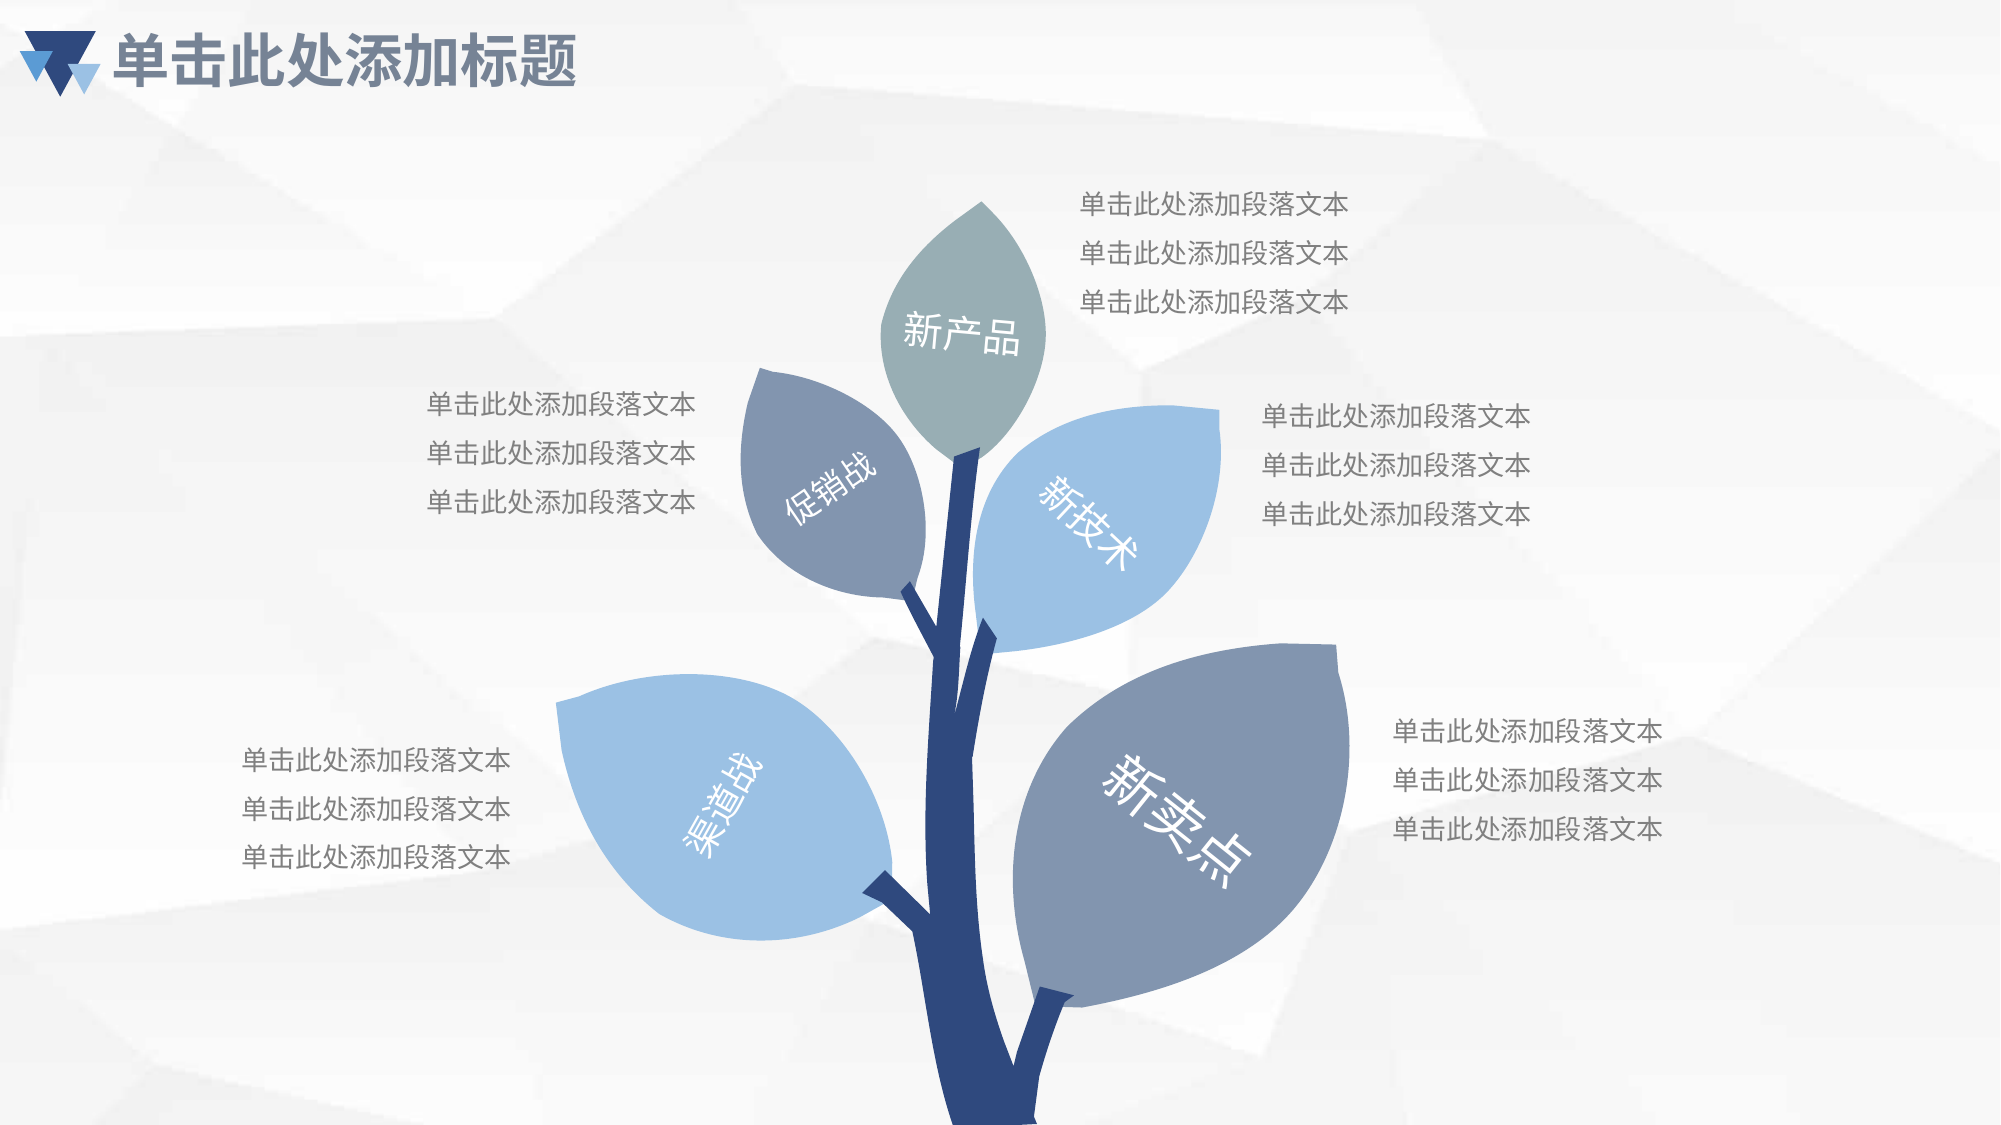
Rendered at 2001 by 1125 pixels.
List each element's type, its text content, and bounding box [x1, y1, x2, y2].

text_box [527, 200, 1325, 1125]
text_box 单击此处添加段落文本 单击此处添加段落文本 单击此处添加段落文本 [1372, 688, 1684, 855]
picture [0, 0, 2001, 1125]
text_box 单击此处添加段落文本 单击此处添加段落文本 单击此处添加段落文本 [406, 361, 527, 528]
text_box 单击此处添加段落文本 单击此处添加段落文本 单击此处添加段落文本 [221, 717, 527, 884]
text_box 单击此处添加段落文本 单击此处添加段落文本 单击此处添加段落文本 [1325, 373, 1552, 540]
text_box 单击此处添加段落文本 单击此处添加段落文本 单击此处添加段落文本 [1059, 161, 1370, 328]
